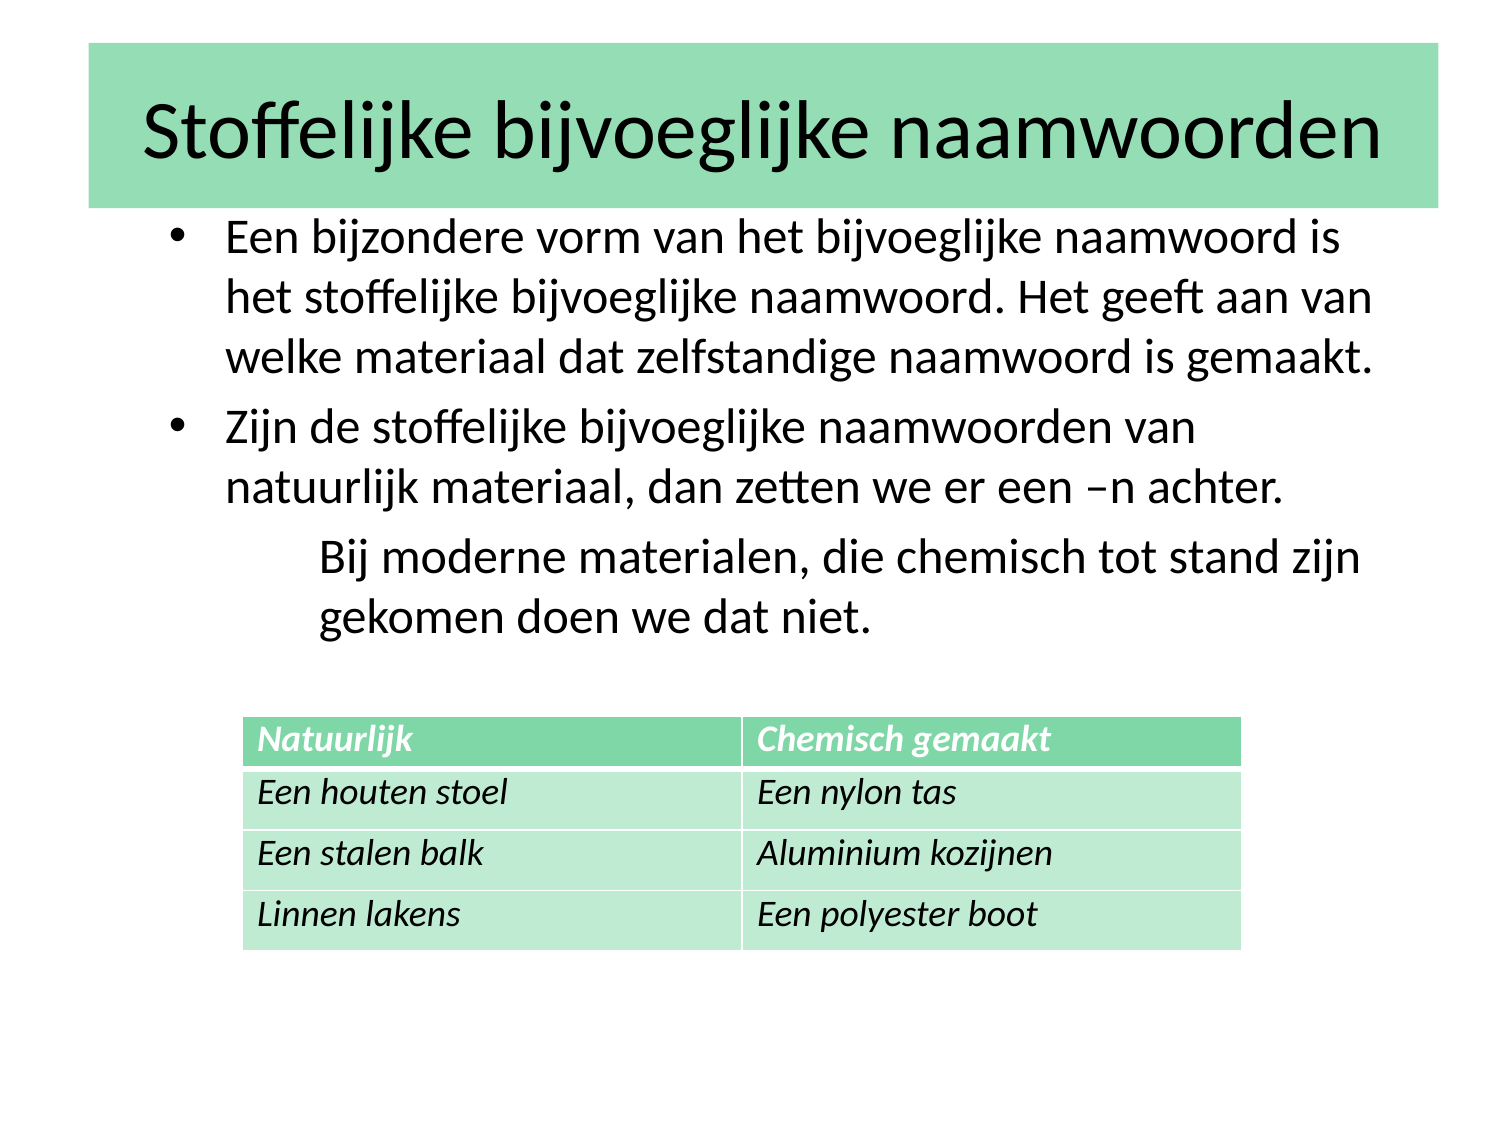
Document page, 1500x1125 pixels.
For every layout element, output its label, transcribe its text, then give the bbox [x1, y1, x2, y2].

table_cell Een nylon tas [743, 772, 1241, 829]
table_cell Aluminium kozijnen [743, 831, 1241, 890]
title Stoffelijke bijvoeglijke naamwoorden [88, 42, 1439, 209]
table_cell Een stalen balk [243, 831, 741, 890]
table_cell Linnen lakens [243, 891, 741, 950]
table_cell Een houten stoel [243, 772, 741, 829]
table_header Chemisch gemaakt [743, 717, 1241, 766]
list Een bijzondere vorm van het bijvoeglijke naamwoord is het stoffelijke bijvoeglijke naamwoord. Het geeft aan van welke materiaal dat zelfstandige naamwoord is gemaakt. Zijn de stoffelijke bijvoeglijke naamwoorden van natuurlijk materiaal, dan zetten we er een –n achter. Bij moderne materialen, die chemisch tot stand zijn gekomen doen we dat niet. [135, 209, 1412, 976]
table_cell Een polyester boot [743, 891, 1241, 950]
table_header Natuurlijk [243, 717, 741, 766]
